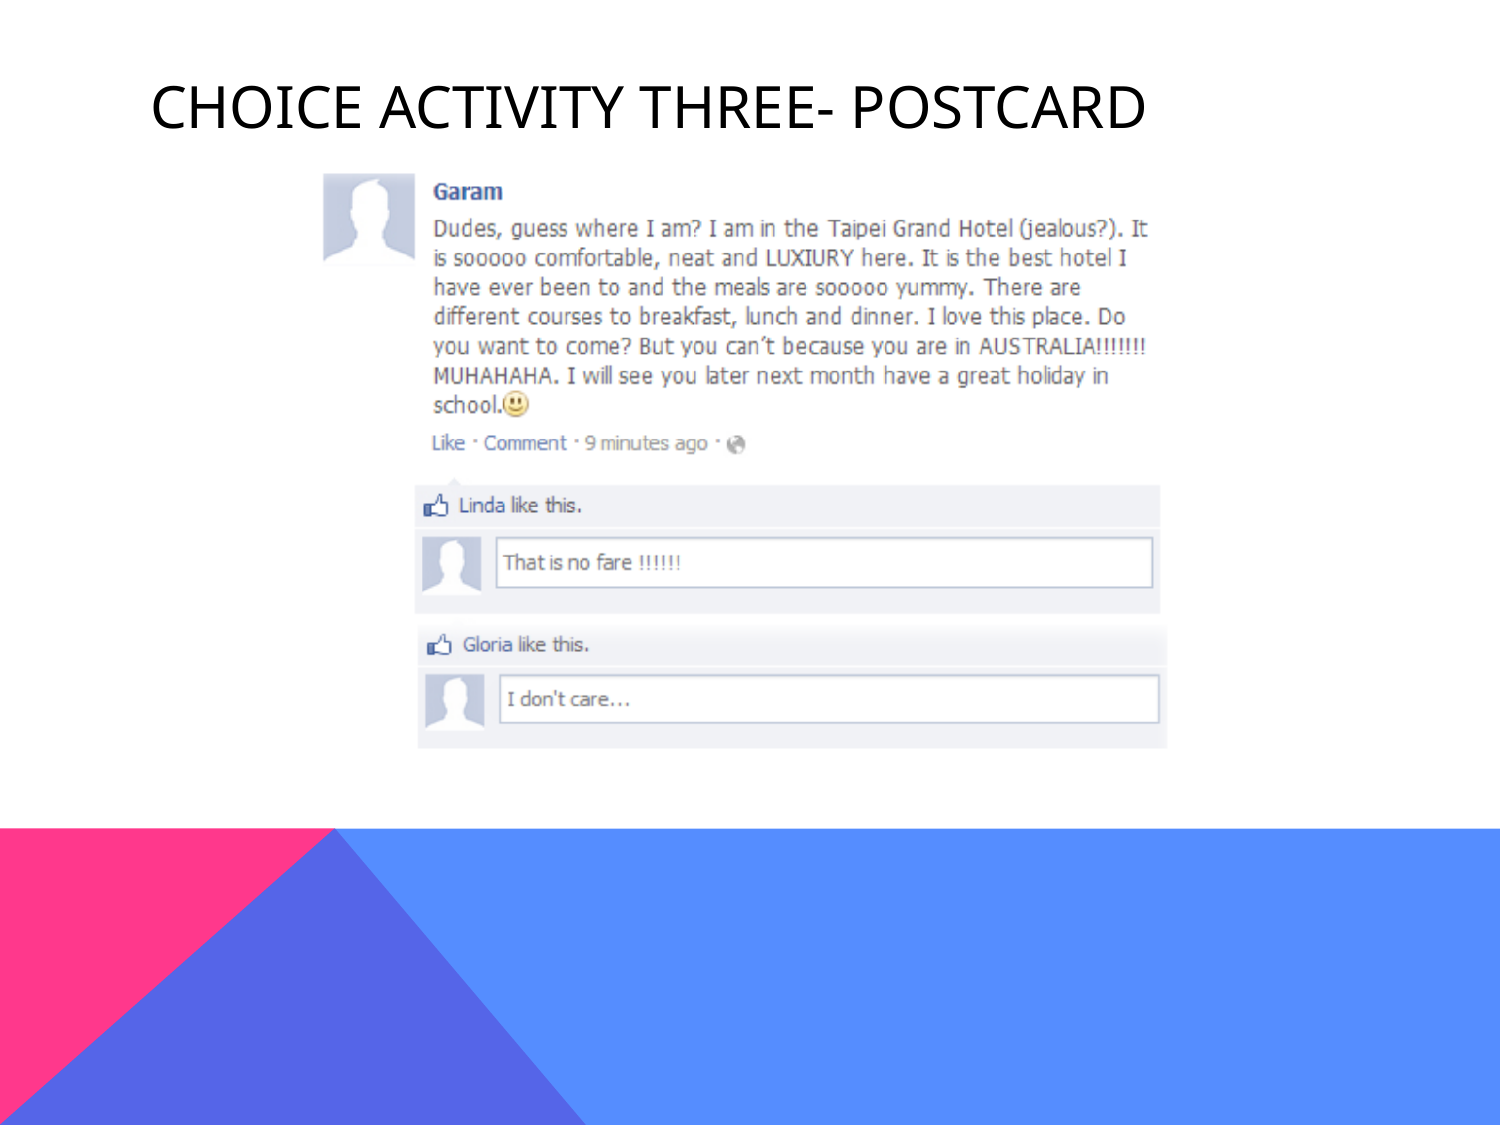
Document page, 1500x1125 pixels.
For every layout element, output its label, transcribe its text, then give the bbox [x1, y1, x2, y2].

title Choice Activity three- postcard [135, 60, 1369, 150]
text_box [294, 153, 1205, 788]
